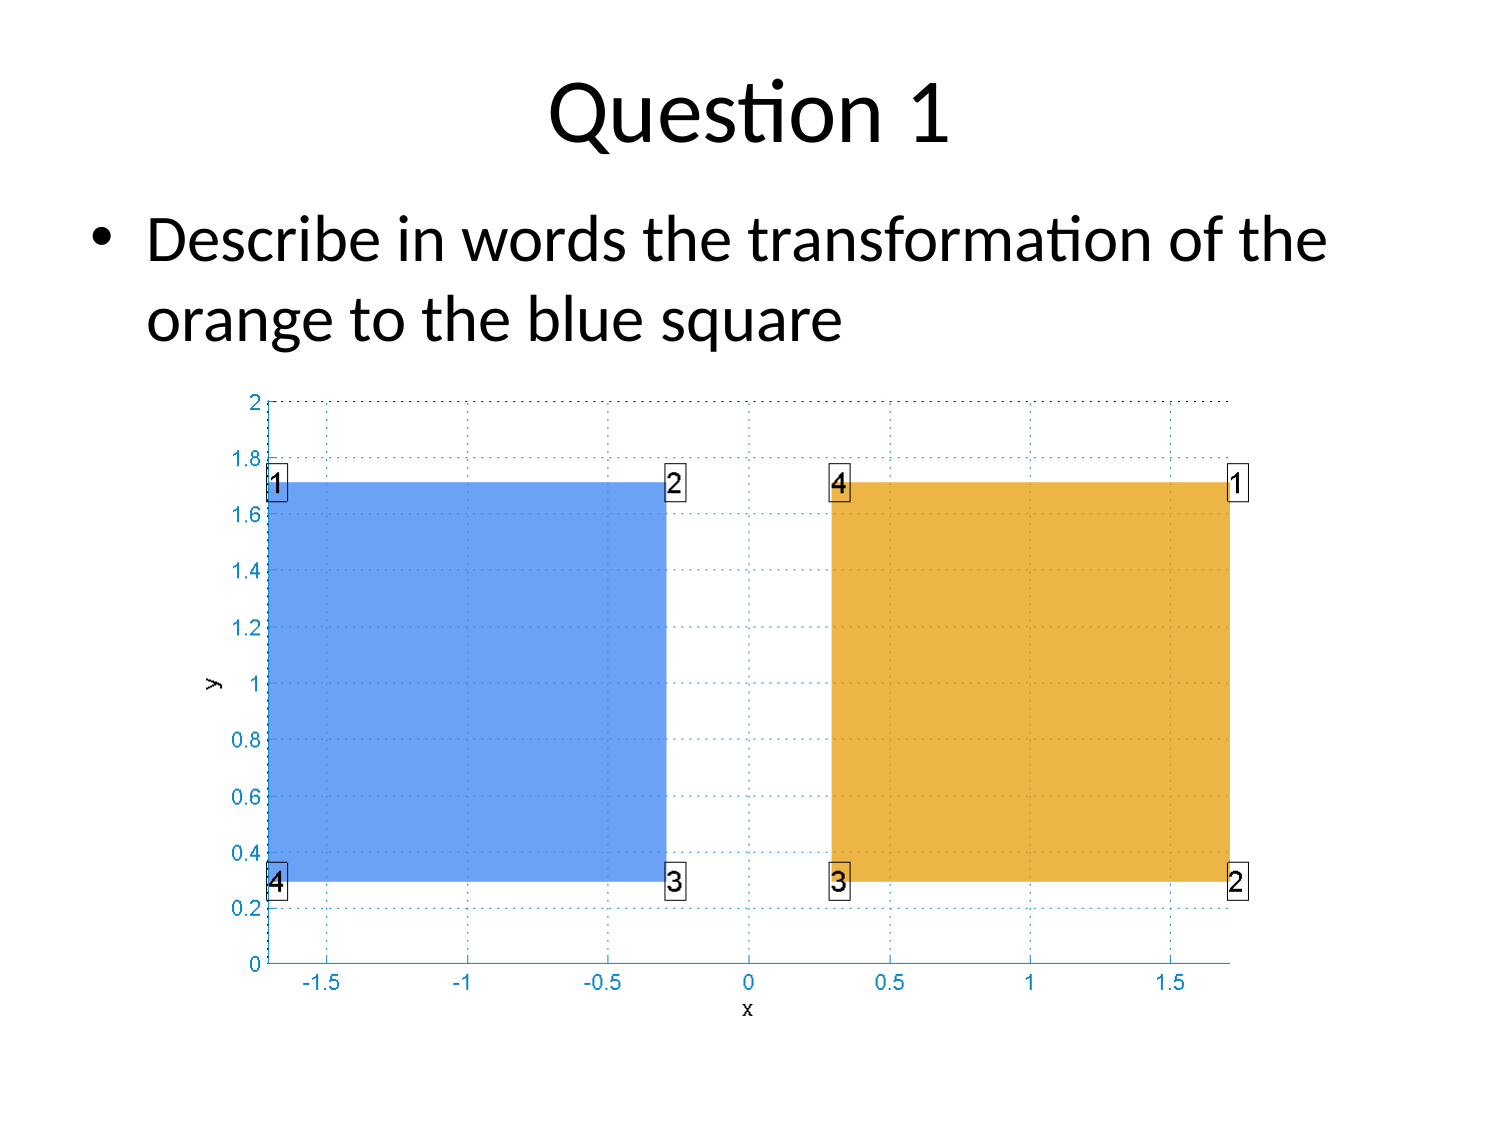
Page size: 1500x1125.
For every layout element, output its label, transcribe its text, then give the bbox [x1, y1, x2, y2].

picture [162, 335, 1283, 1038]
list Describe in words the transformation of the orange to the blue square [75, 187, 1425, 930]
title Question 1 [75, 24, 1425, 187]
